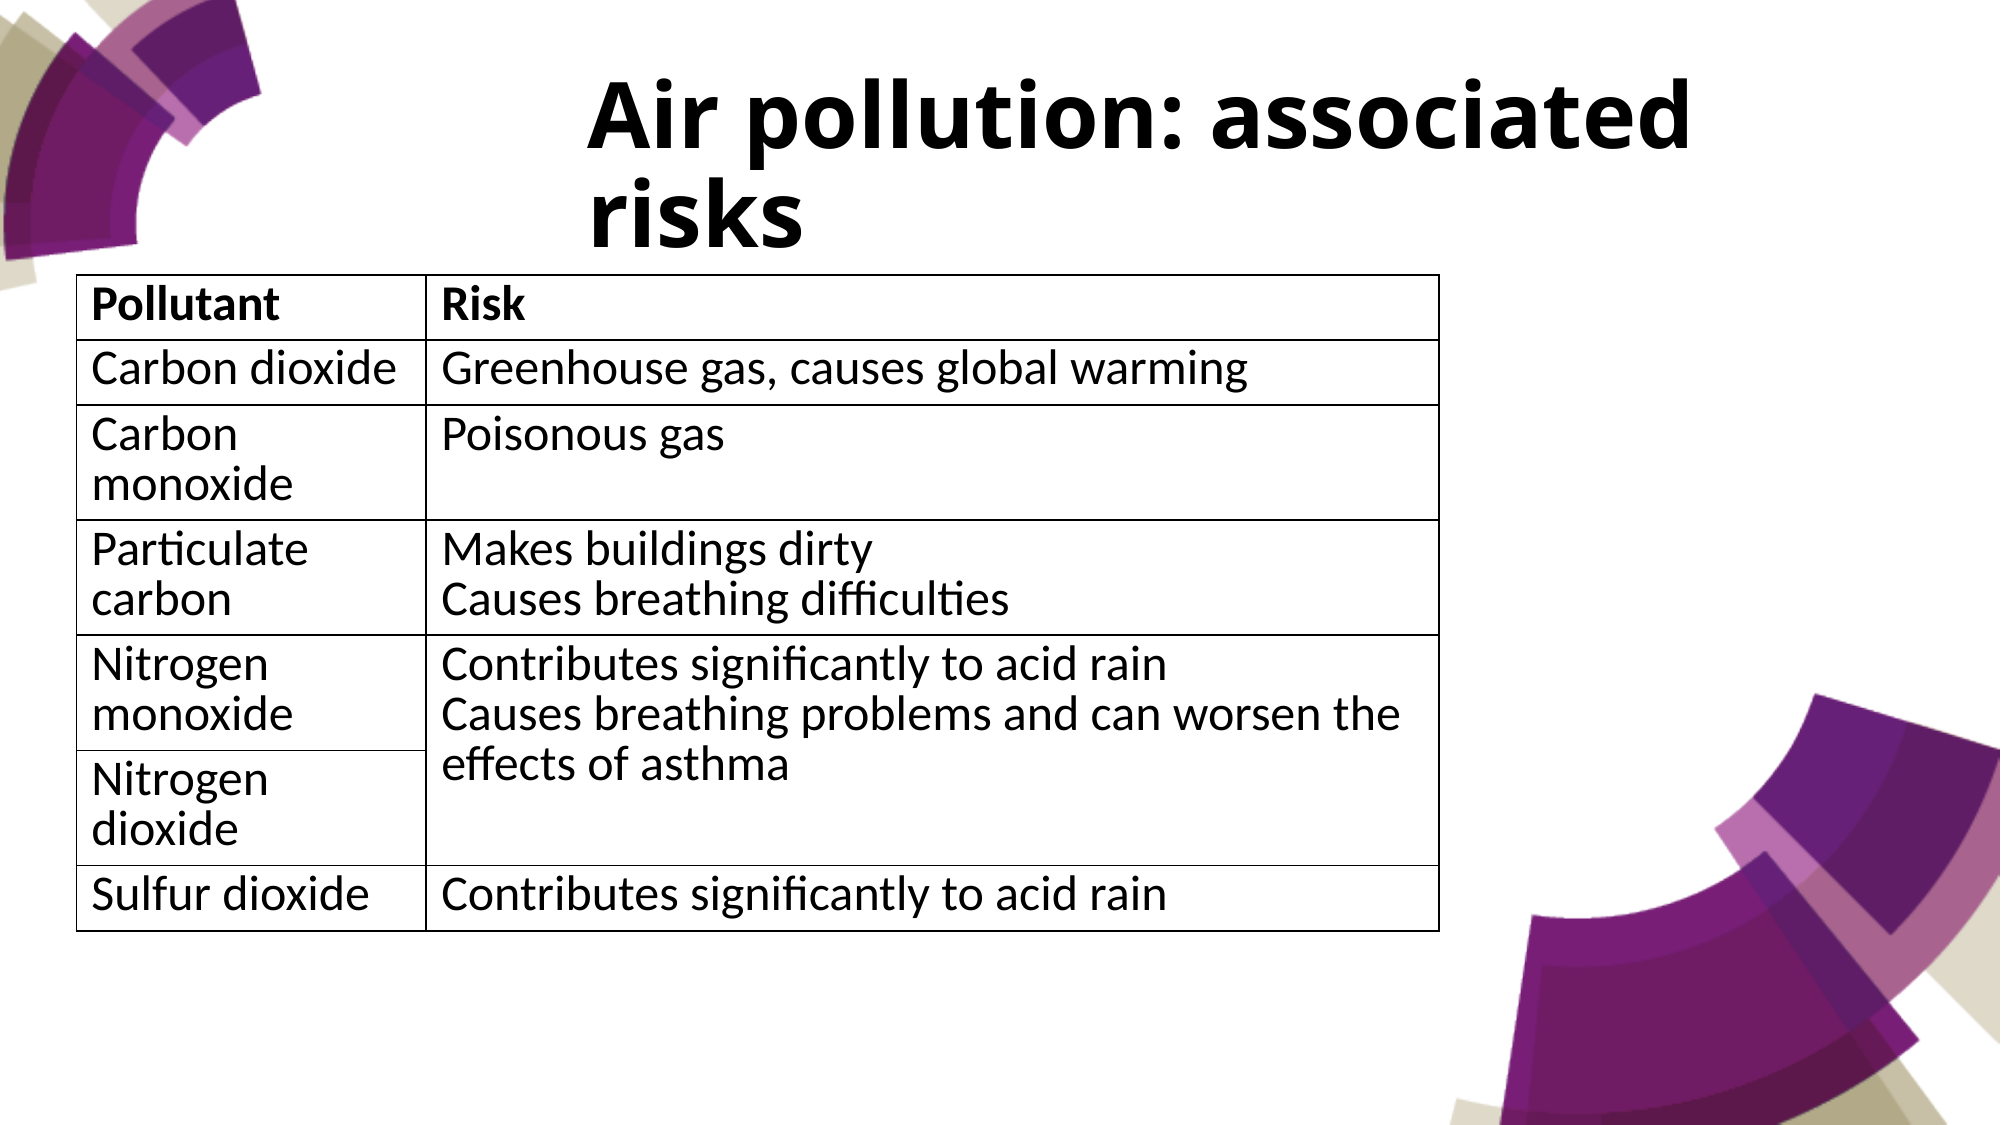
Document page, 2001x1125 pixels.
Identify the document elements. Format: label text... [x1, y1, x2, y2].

table_cell Sulfur dioxide [77, 866, 425, 930]
table_cell Nitrogen dioxide [77, 751, 425, 865]
table_cell Greenhouse gas, causes global warming [427, 341, 1438, 404]
table_cell Makes buildings dirty Causes breathing difficulties [427, 521, 1438, 634]
table_cell Poisonous gas [427, 406, 1438, 519]
title Air pollution: associated risks [572, 59, 1863, 278]
picture [0, 0, 2000, 1125]
table_cell Contributes significantly to acid rain Causes breathing problems and can worsen the effects of asthma [427, 636, 1438, 865]
table_cell Carbon dioxide [77, 341, 425, 404]
table_header Pollutant [77, 276, 425, 339]
table_header Risk [427, 276, 1438, 339]
table_cell Contributes significantly to acid rain [427, 866, 1438, 930]
table_cell Nitrogen monoxide [77, 636, 425, 750]
table_cell Carbon monoxide [77, 406, 425, 519]
table_cell Particulate carbon [77, 521, 425, 634]
